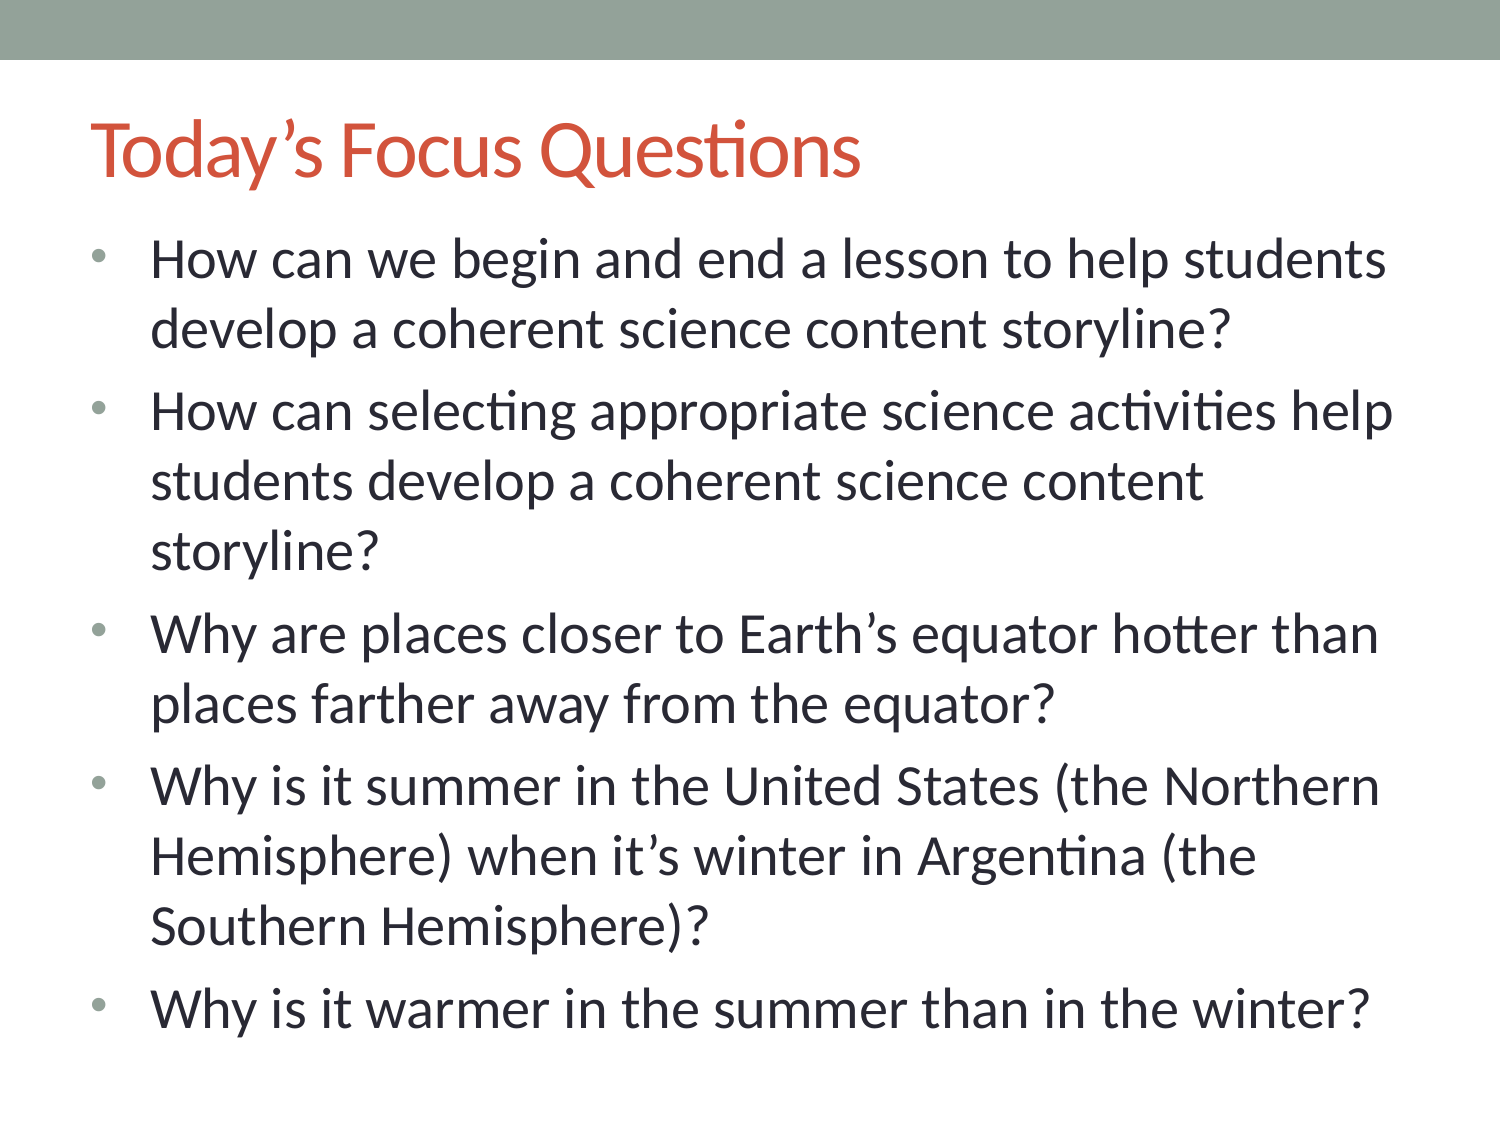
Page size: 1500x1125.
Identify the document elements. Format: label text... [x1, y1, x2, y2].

title Today’s Focus Questions [75, 50, 1425, 212]
list How can we begin and end a lesson to help students develop a coherent science content storyline? How can selecting appropriate science activities help students develop a coherent science content storyline? Why are places closer to Earth’s equator hotter than places farther away from the equator? Why is it summer in the United States (the Northern Hemisphere) when it’s winter in Argentina (the Southern Hemisphere)? Why is it warmer in the summer than in the winter? [75, 212, 1450, 1088]
